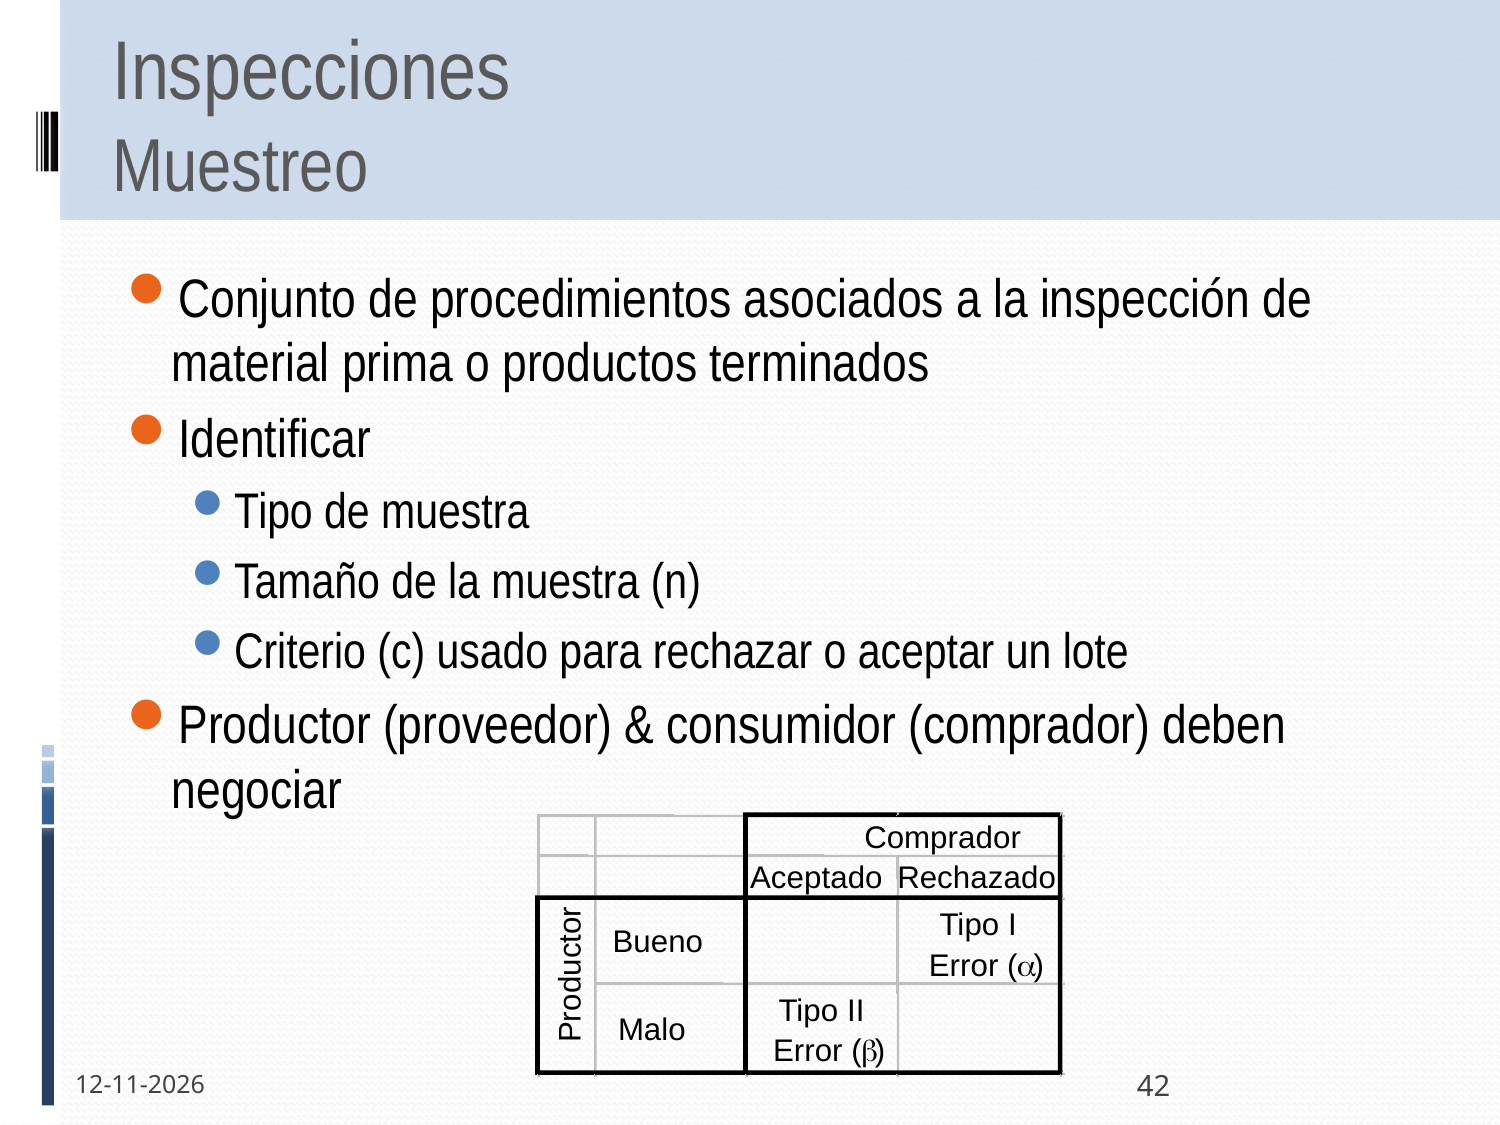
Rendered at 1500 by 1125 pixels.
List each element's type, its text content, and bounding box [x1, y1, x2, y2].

slide_number 42 [1045, 1046, 1171, 1107]
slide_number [75, 1042, 243, 1103]
title Inspecciones Muestreo [111, 18, 1436, 207]
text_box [534, 812, 1066, 1078]
list Conjunto de procedimientos asociados a la inspección de material prima o productos terminados Identificar Tipo de muestra Tamaño de la muestra (n) Criterio (c) usado para rechazar o aceptar un lote Productor (proveedor) & consumidor (comprador) deben negociar [111, 255, 1436, 1038]
